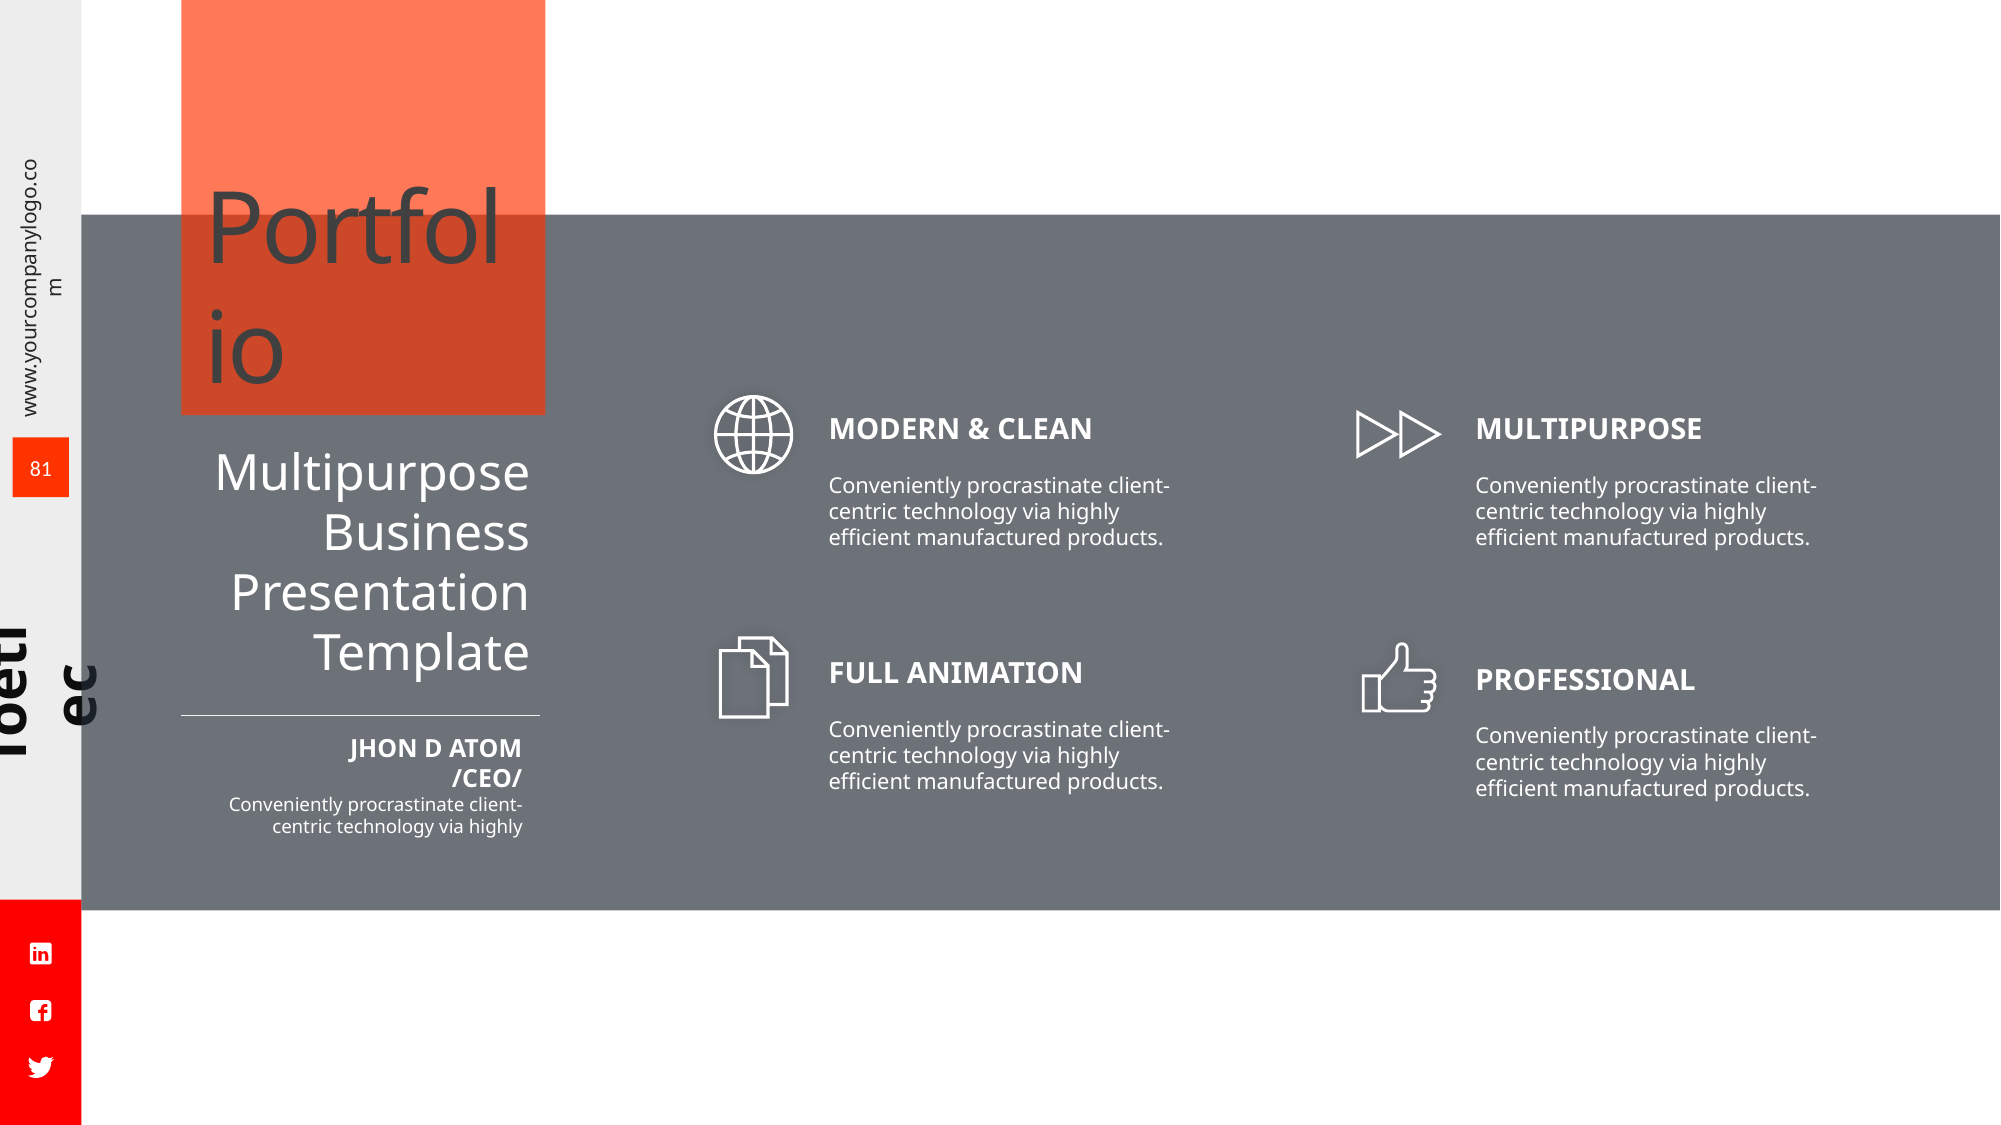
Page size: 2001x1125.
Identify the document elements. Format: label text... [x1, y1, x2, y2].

slide_number 81 [12, 437, 69, 498]
picture [81, 0, 2000, 1125]
